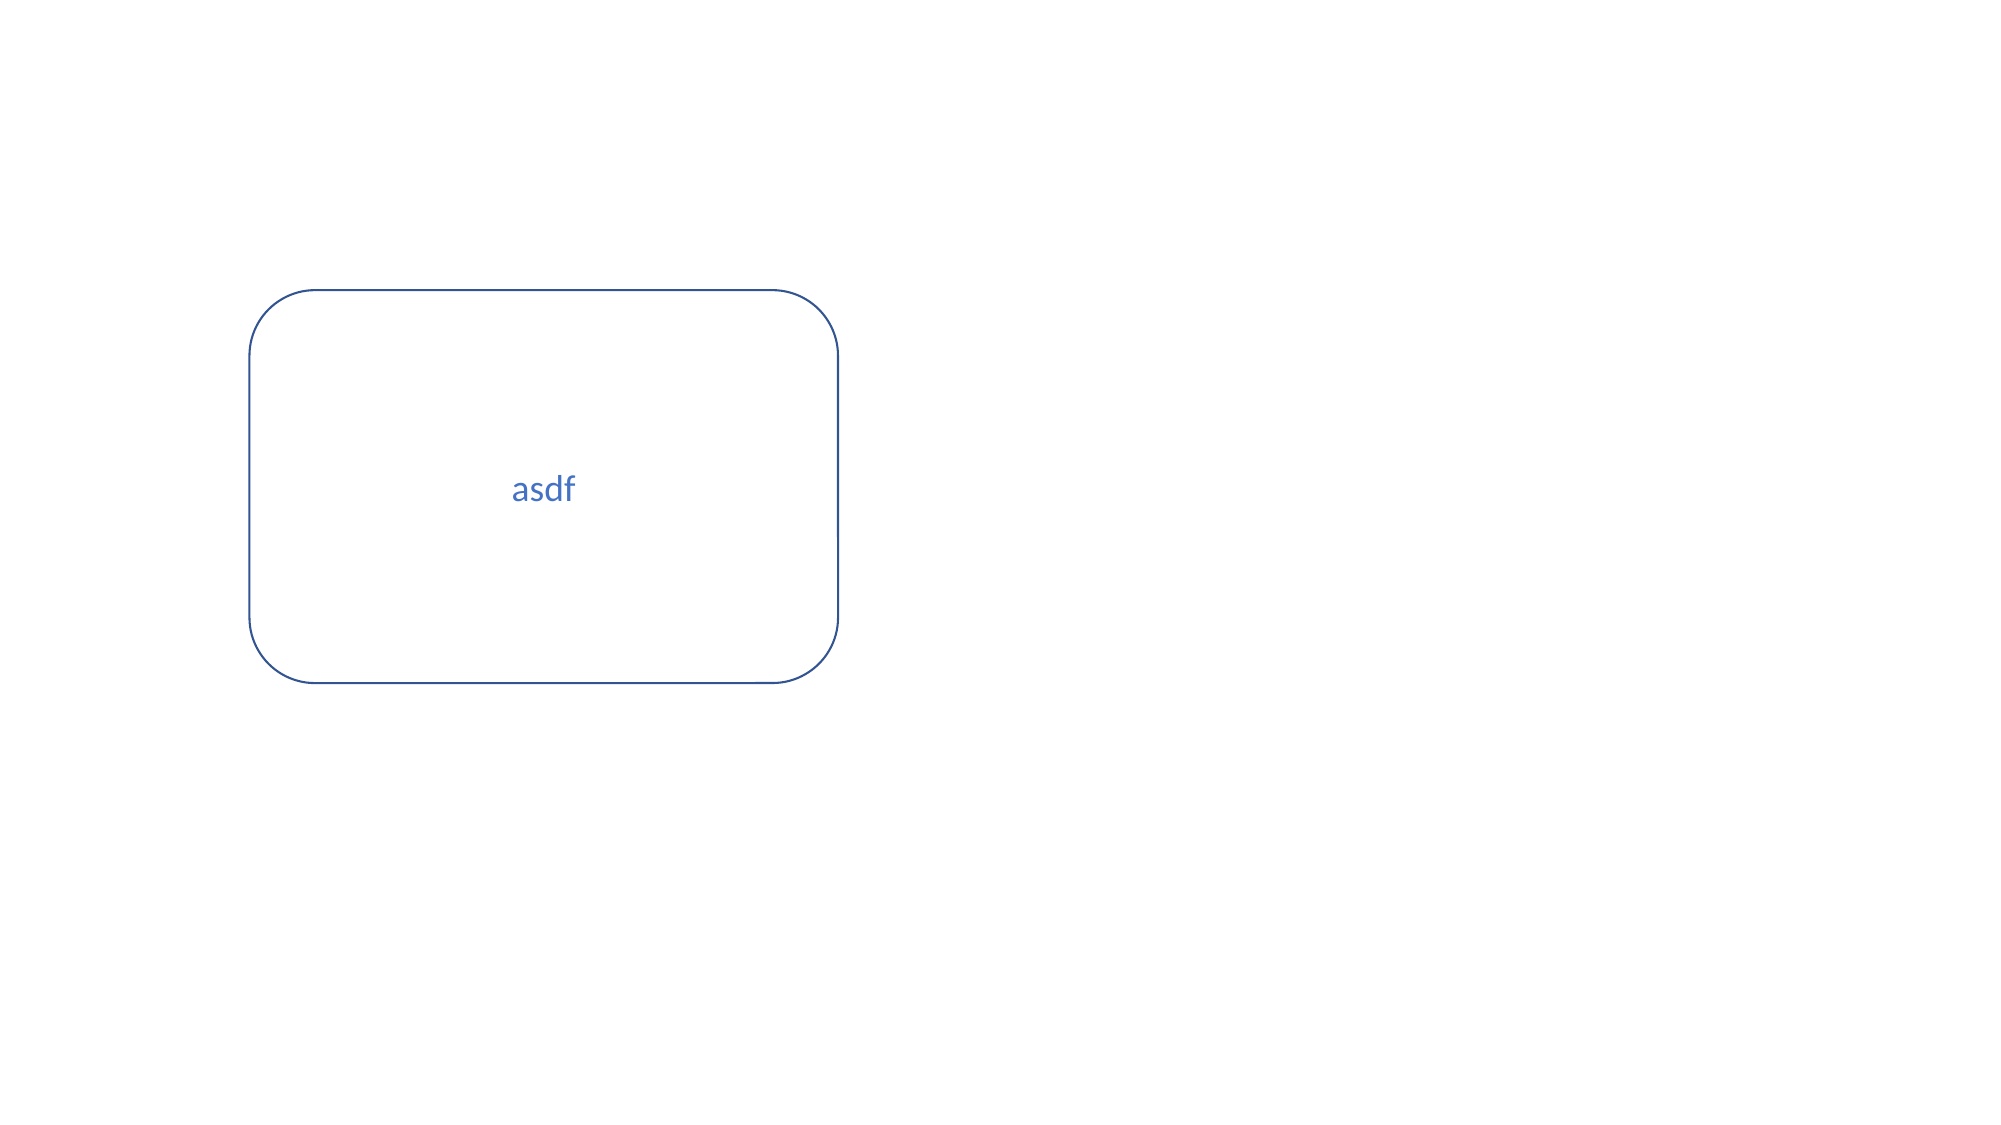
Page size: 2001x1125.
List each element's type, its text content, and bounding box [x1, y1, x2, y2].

text_box asdf [248, 289, 840, 685]
